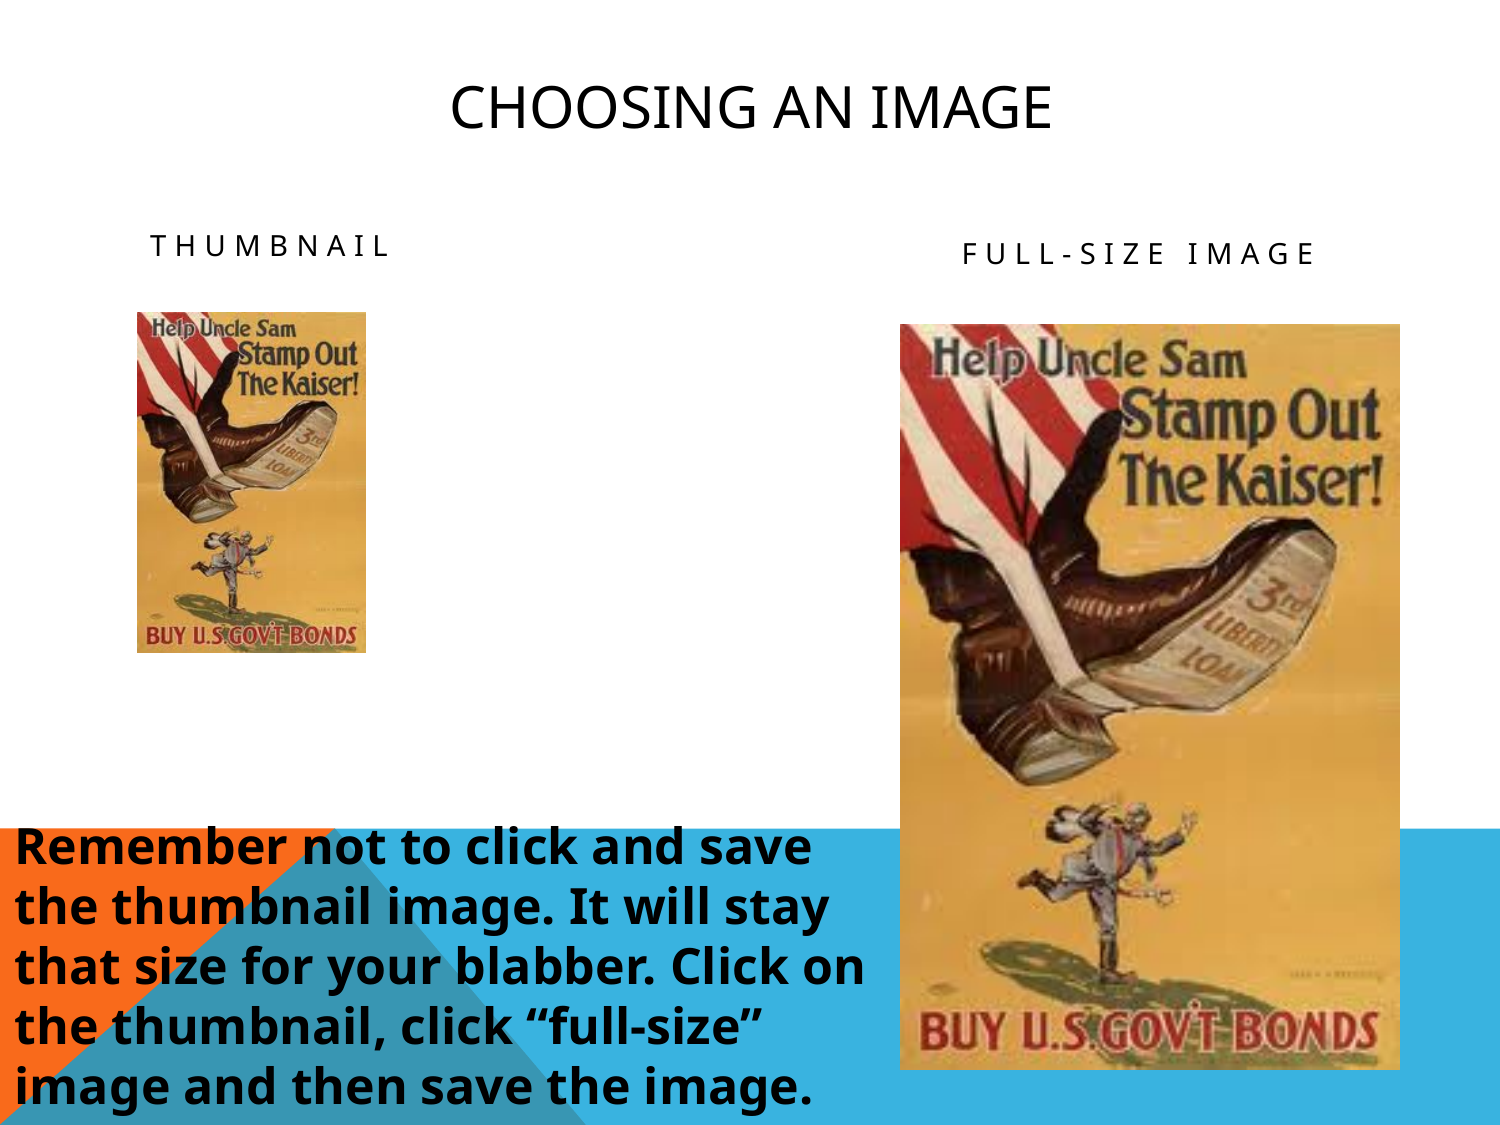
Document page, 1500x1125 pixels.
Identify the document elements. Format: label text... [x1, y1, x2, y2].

text_box Remember not to click and save the thumbnail image. It will stay that size for your blabber. Click on the thumbnail, click “full-size” image and then save the image. [0, 806, 913, 1122]
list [137, 312, 366, 653]
list Full-size image [875, 187, 1400, 278]
list Thumbnail [135, 179, 660, 270]
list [899, 324, 1401, 1070]
title Choosing an Image [135, 60, 1369, 150]
